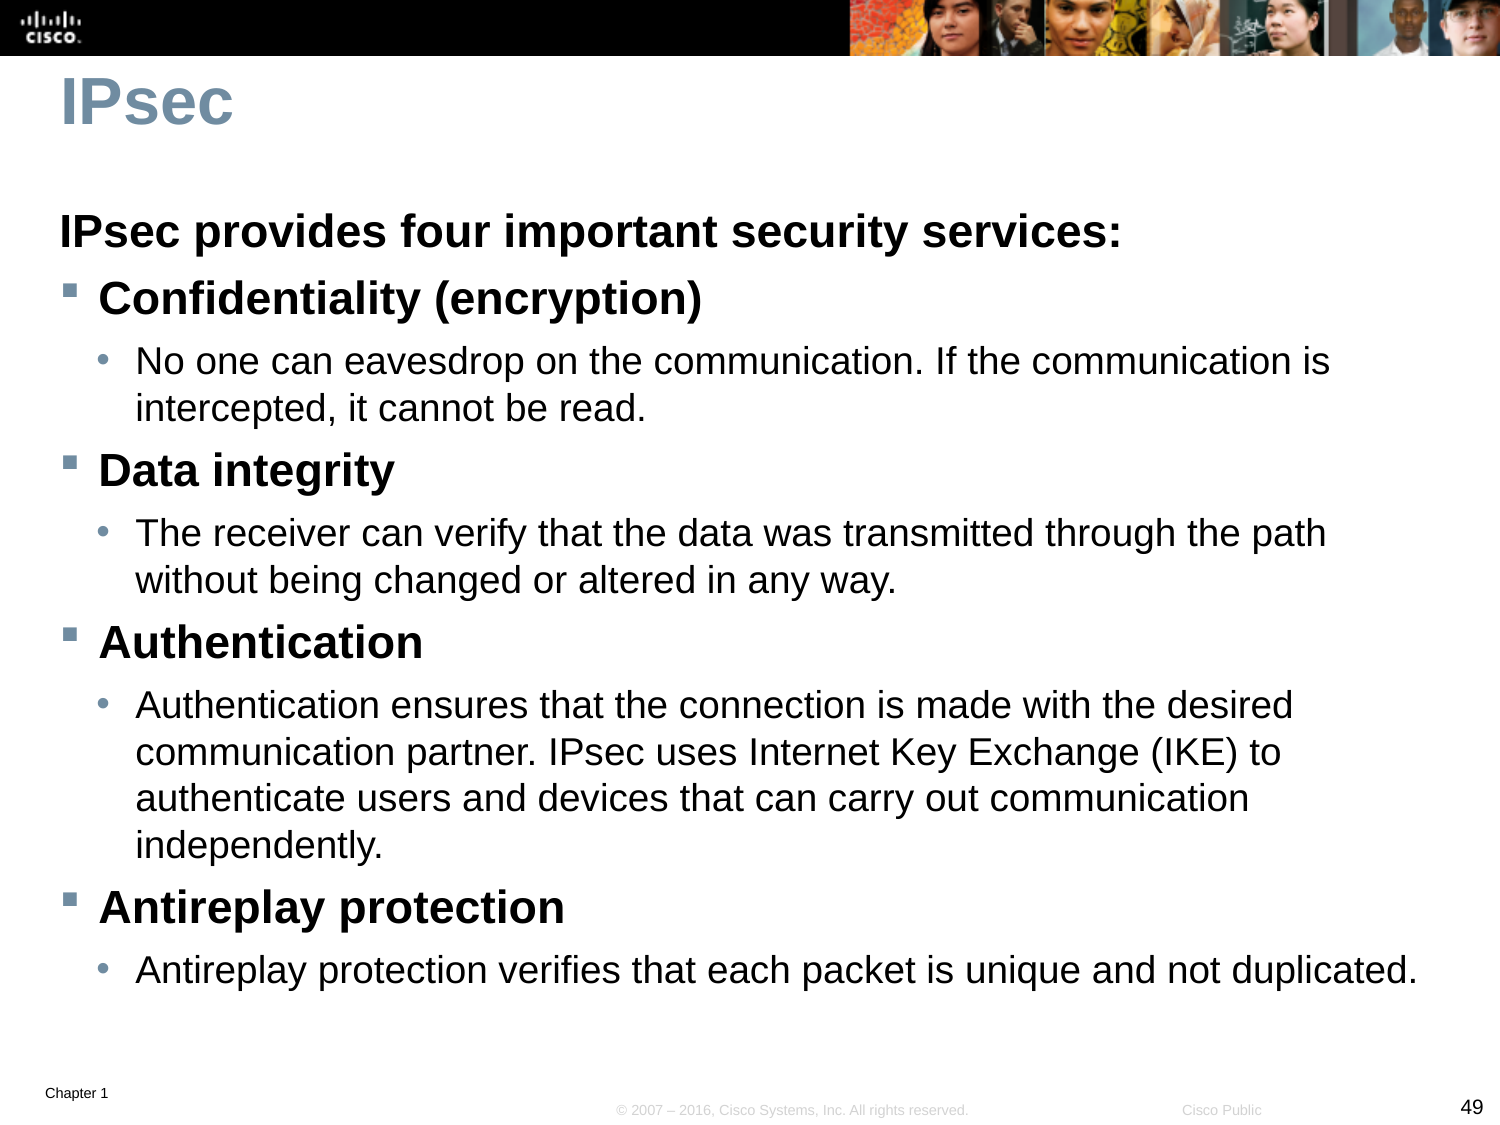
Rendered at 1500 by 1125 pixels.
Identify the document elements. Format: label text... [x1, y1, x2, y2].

list IPsec provides four important security services: Confidentiality (encryption) No one can eavesdrop on the communication. If the communication is intercepted, it cannot be read. Data integrity The receiver can verify that the data was transmitted through the path without being changed or altered in any way. Authentication Authentication ensures that the connection is made with the desired communication partner. IPsec uses Internet Key Exchange (IKE) to authenticate users and devices that can carry out communication independently. Antireplay protection Antireplay protection verifies that each packet is unique and not duplicated. [45, 193, 1444, 1037]
picture [0, 0, 1500, 56]
title IPsec [45, 59, 1444, 182]
